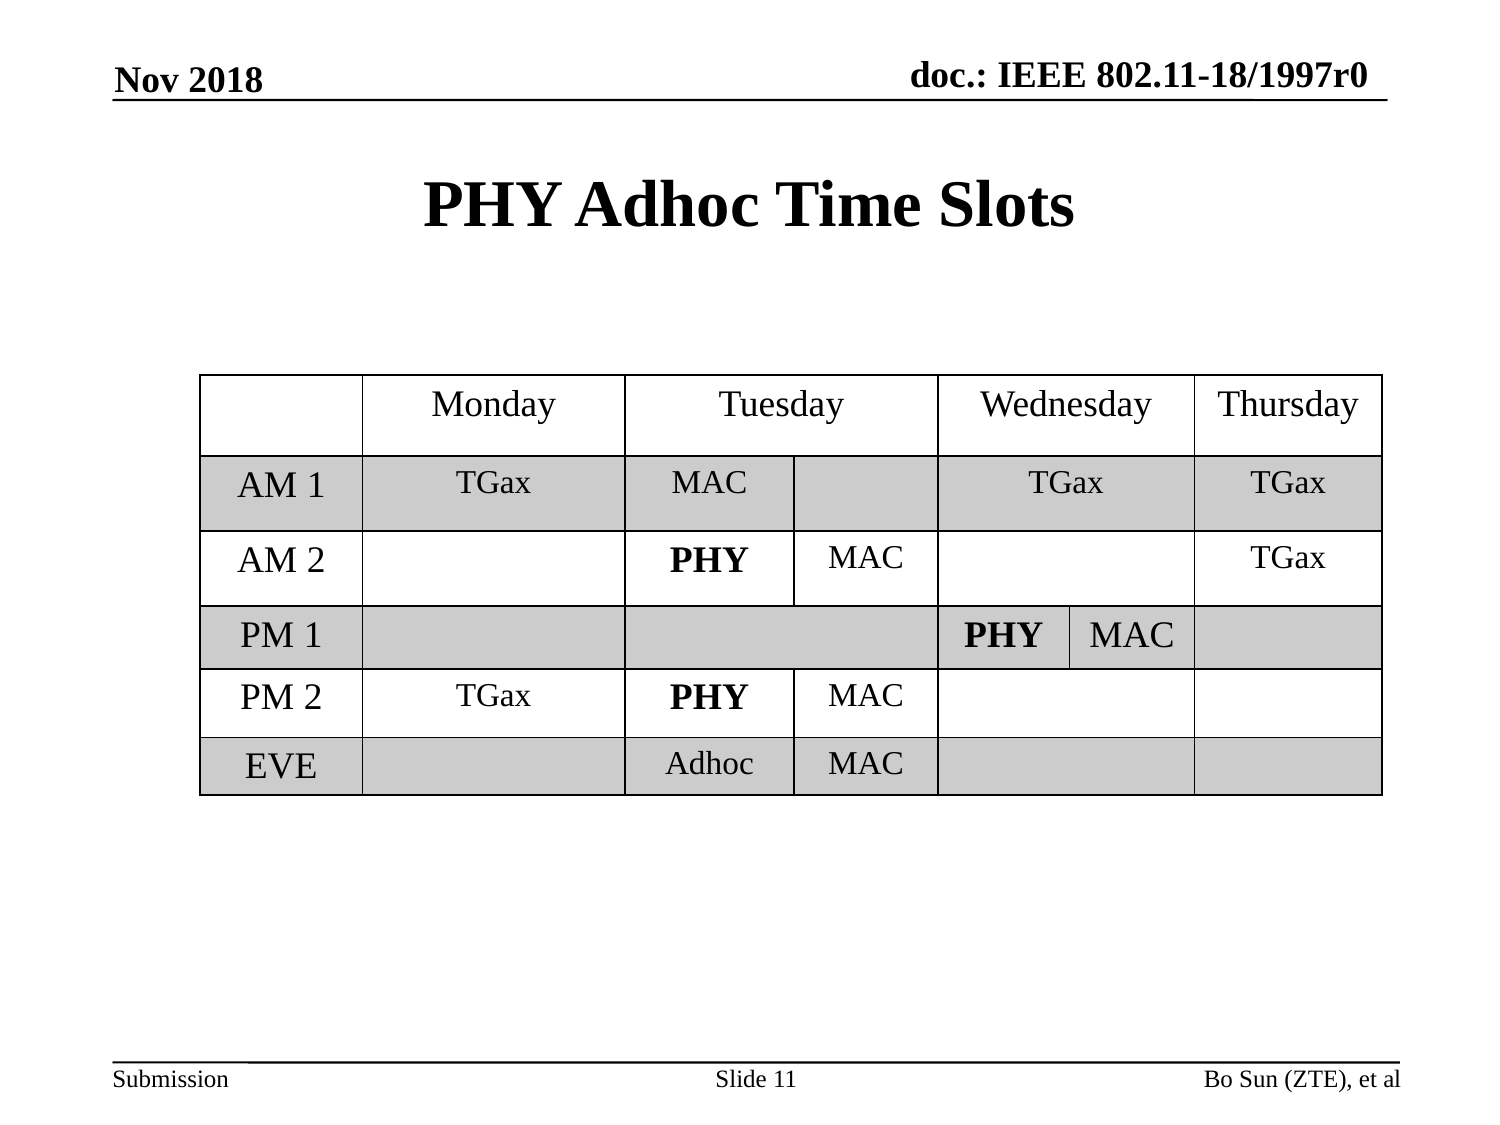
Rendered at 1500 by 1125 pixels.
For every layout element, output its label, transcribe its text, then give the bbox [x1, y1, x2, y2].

table_cell AM 1 [201, 457, 362, 530]
table_cell PHY [939, 607, 1069, 668]
table_header Tuesday [626, 376, 937, 455]
table_cell TGax [1195, 532, 1381, 605]
table_cell EVE [201, 738, 362, 794]
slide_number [114, 54, 265, 101]
table_cell TGax [363, 457, 624, 530]
table_cell TGax [363, 670, 624, 737]
table_cell MAC [626, 457, 793, 530]
footer Bo Sun (ZTE), et al [1200, 1061, 1402, 1093]
table_header Thursday [1195, 376, 1381, 455]
table_cell [939, 532, 1194, 605]
table_cell MAC [795, 670, 937, 737]
table_cell PHY [626, 670, 793, 737]
table_cell [1195, 607, 1381, 668]
table_cell [363, 738, 624, 794]
table_cell Adhoc [626, 738, 793, 794]
table_cell TGax [1195, 457, 1381, 530]
table_cell [1195, 670, 1381, 737]
table_cell [626, 607, 937, 668]
table_cell PM 1 [201, 607, 362, 668]
table_cell PHY [626, 532, 793, 605]
table_cell MAC [795, 532, 937, 605]
table_cell [363, 532, 624, 605]
table_cell MAC [1070, 607, 1194, 668]
table_cell [939, 738, 1194, 794]
slide_number Slide 11 [712, 1061, 800, 1093]
table_cell [363, 607, 624, 668]
table_cell [795, 457, 937, 530]
table_cell [1195, 738, 1381, 794]
table_cell MAC [795, 738, 937, 794]
table_cell AM 2 [201, 532, 362, 605]
table_cell PM 2 [201, 670, 362, 737]
table_header [201, 376, 362, 455]
table_header Wednesday [939, 376, 1194, 455]
table_cell [939, 670, 1194, 737]
table_header Monday [363, 376, 624, 455]
table_cell TGax [939, 457, 1194, 530]
title PHY Adhoc Time Slots [112, 112, 1388, 288]
